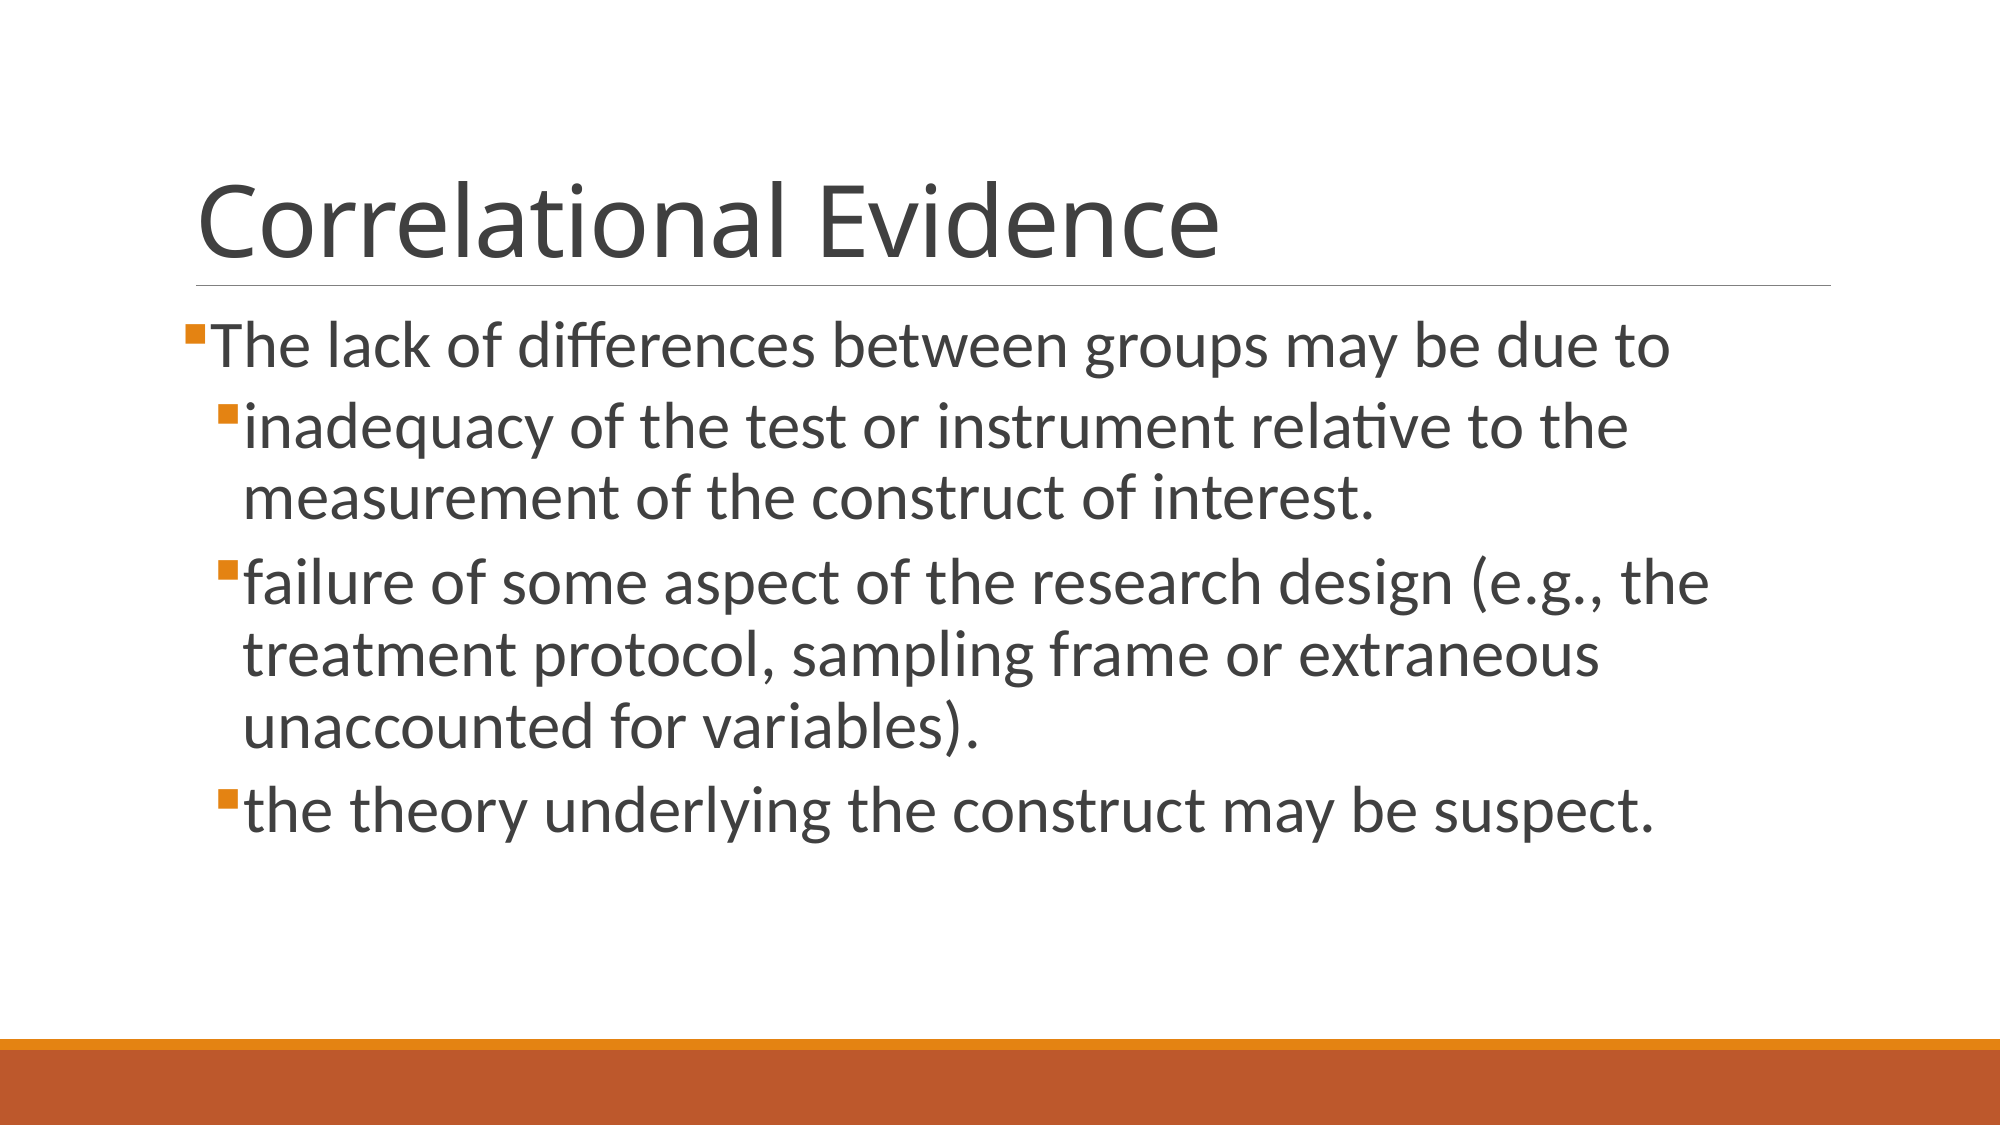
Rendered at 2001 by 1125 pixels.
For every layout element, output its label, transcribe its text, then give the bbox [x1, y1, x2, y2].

title Correlational Evidence [180, 47, 1830, 285]
list The lack of differences between groups may be due to inadequacy of the test or instrument relative to the measurement of the construct of interest. failure of some aspect of the research design (e.g., the treatment protocol, sampling frame or extraneous unaccounted for variables). the theory underlying the construct may be suspect. [180, 302, 1830, 1022]
